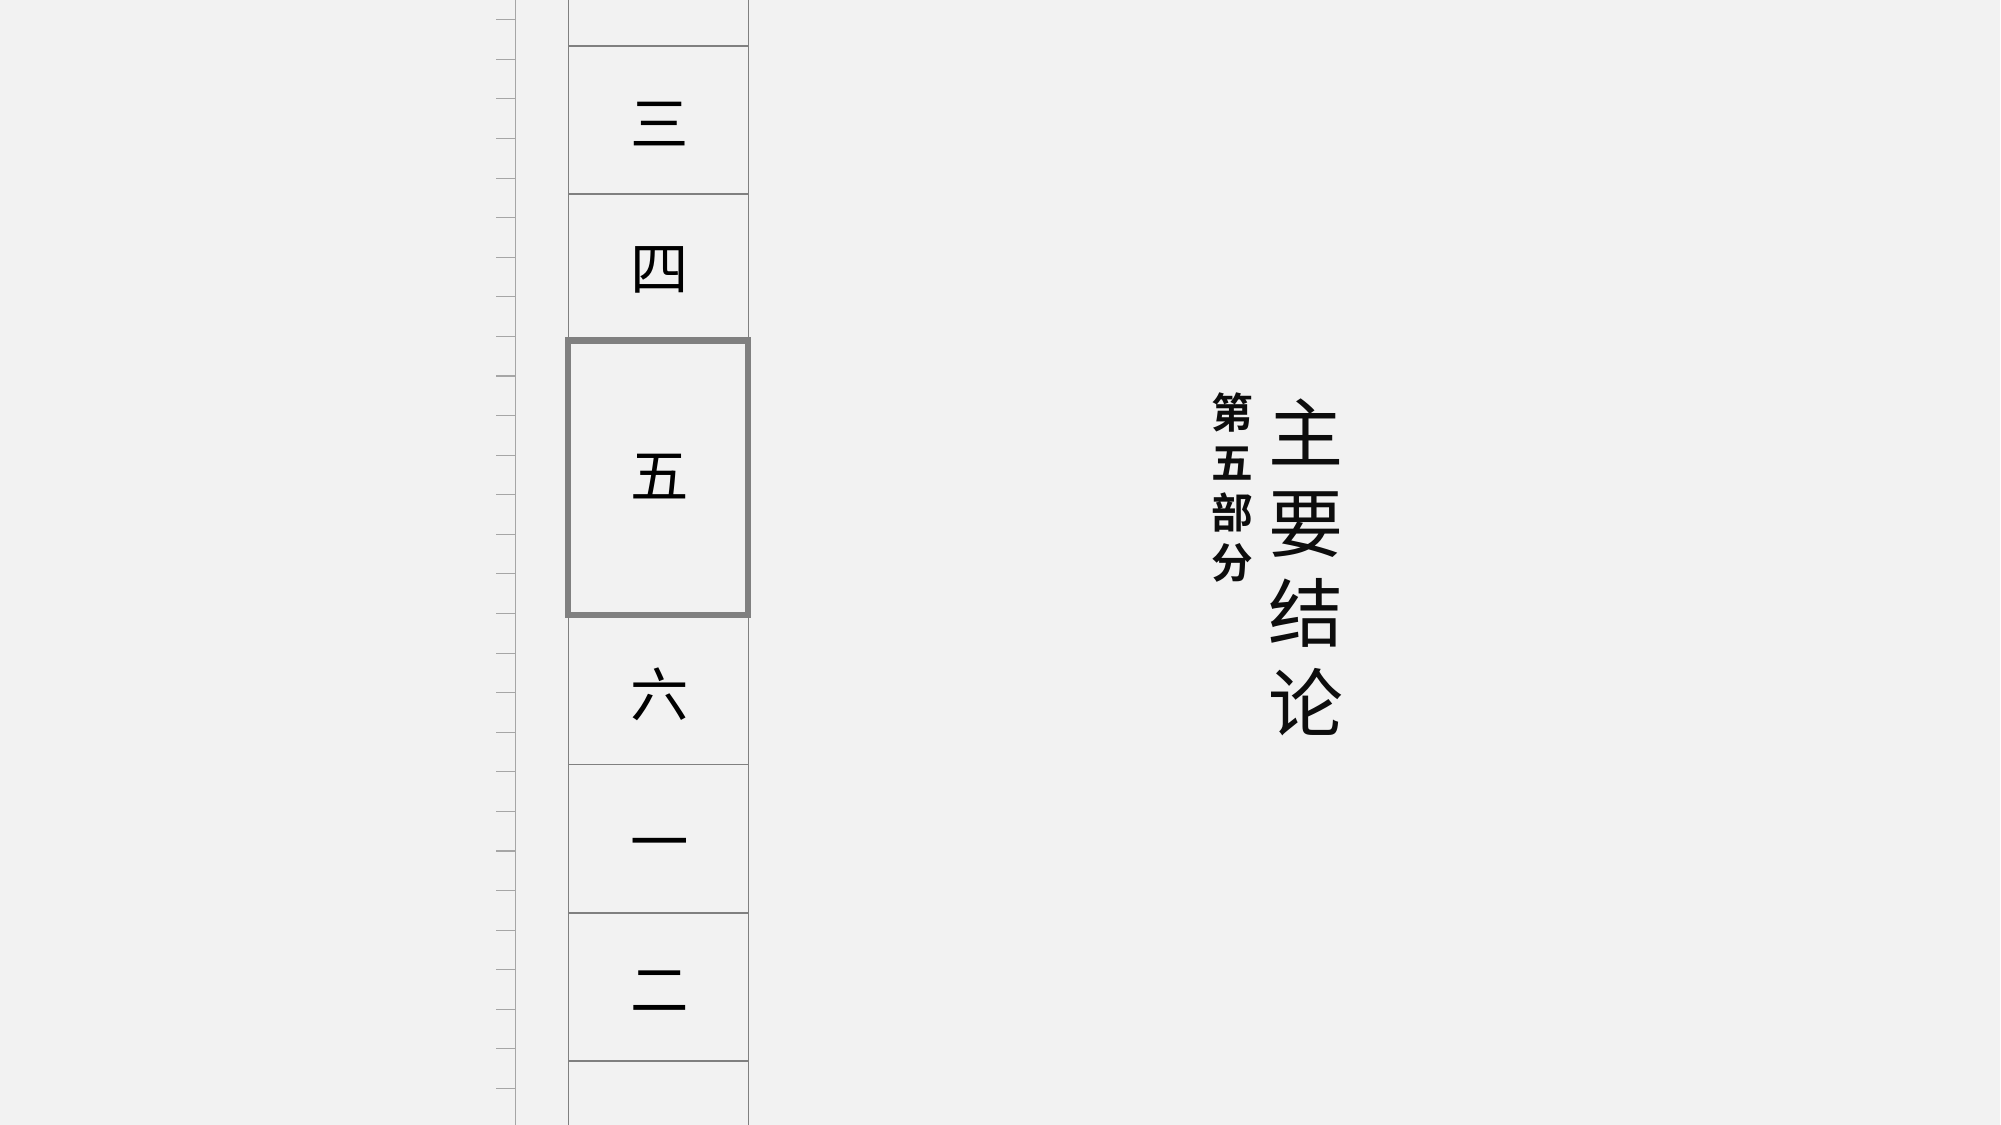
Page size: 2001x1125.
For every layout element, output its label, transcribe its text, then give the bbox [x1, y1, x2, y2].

text_box 五 [615, 431, 704, 517]
text_box 三 [615, 80, 704, 165]
text_box 主要结论 [1253, 379, 1385, 754]
text_box 二 [615, 945, 704, 1031]
text_box 六 [615, 650, 704, 736]
text_box 第五部分 [1197, 379, 1273, 594]
text_box 四 [615, 224, 704, 310]
text_box 一 [615, 797, 704, 883]
